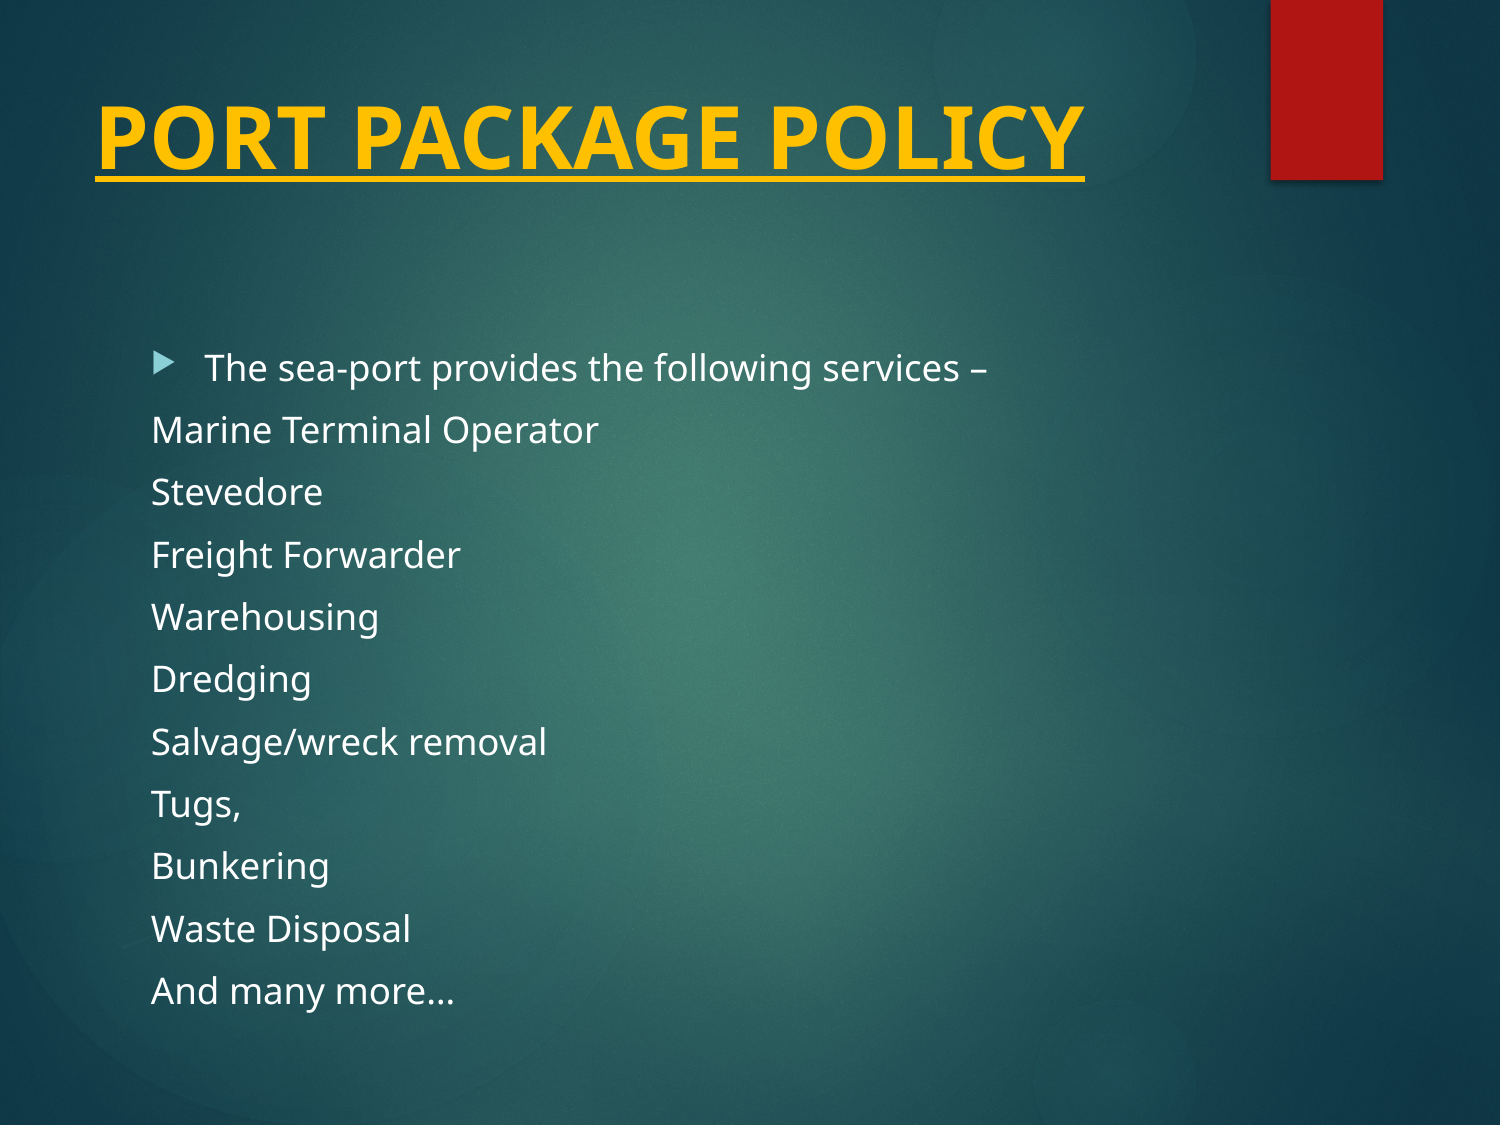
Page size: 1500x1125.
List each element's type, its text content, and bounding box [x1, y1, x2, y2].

list The sea-port provides the following services – Marine Terminal Operator Stevedore Freight Forwarder Warehousing Dredging Salvage/wreck removal Tugs, Bunkering Waste Disposal And many more… [135, 336, 1237, 1025]
title PORT PACKAGE POLICY [79, 74, 1237, 304]
